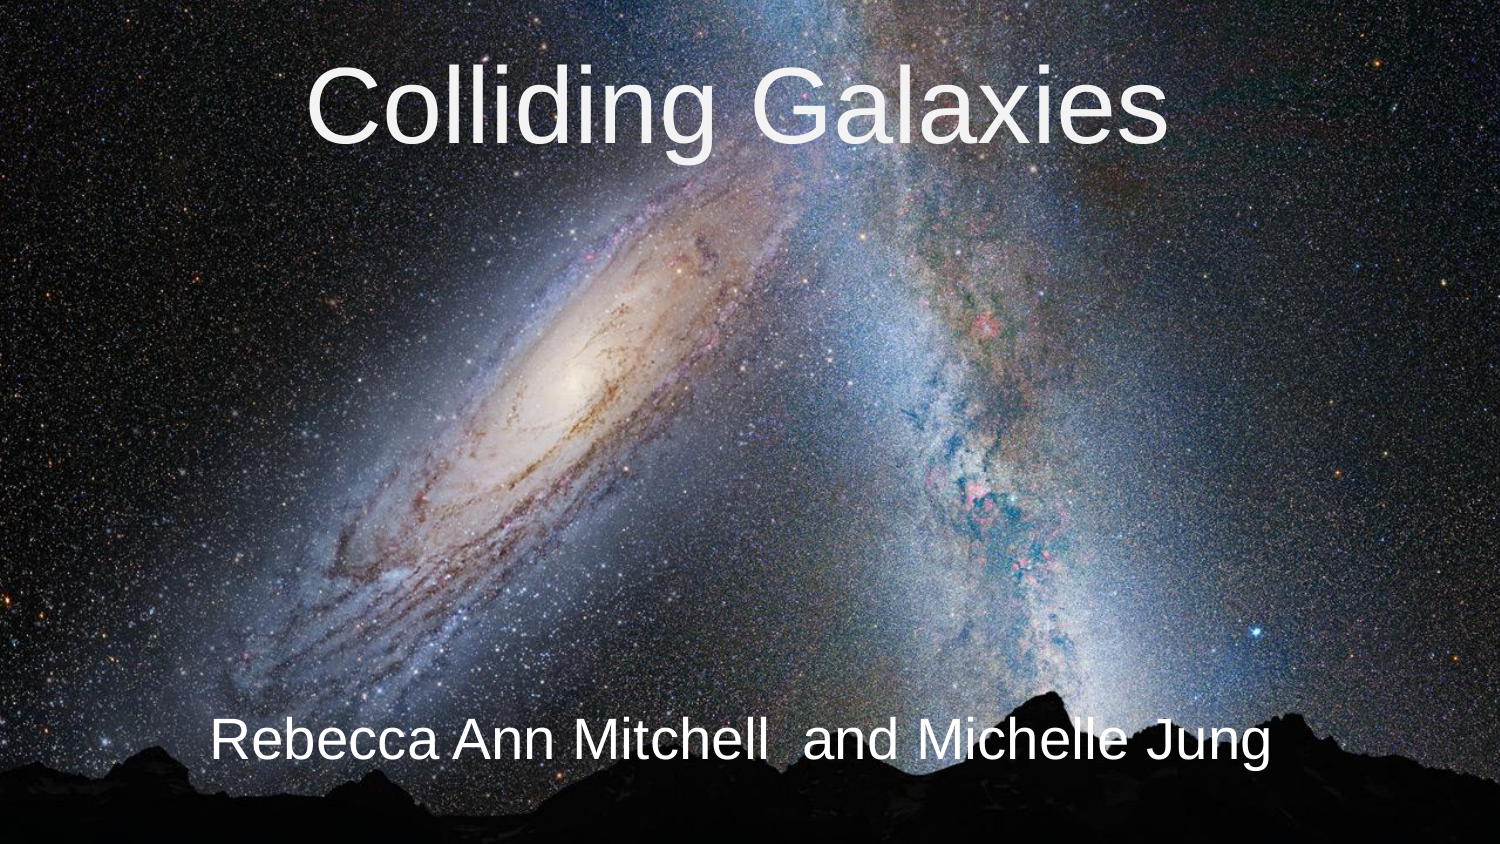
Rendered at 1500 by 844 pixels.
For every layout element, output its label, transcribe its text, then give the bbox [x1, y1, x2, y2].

title Colliding Galaxies [38, 9, 1437, 181]
picture [0, 0, 1500, 844]
subtitle Rebecca Ann Mitchell and Michelle Jung [51, 686, 1449, 817]
